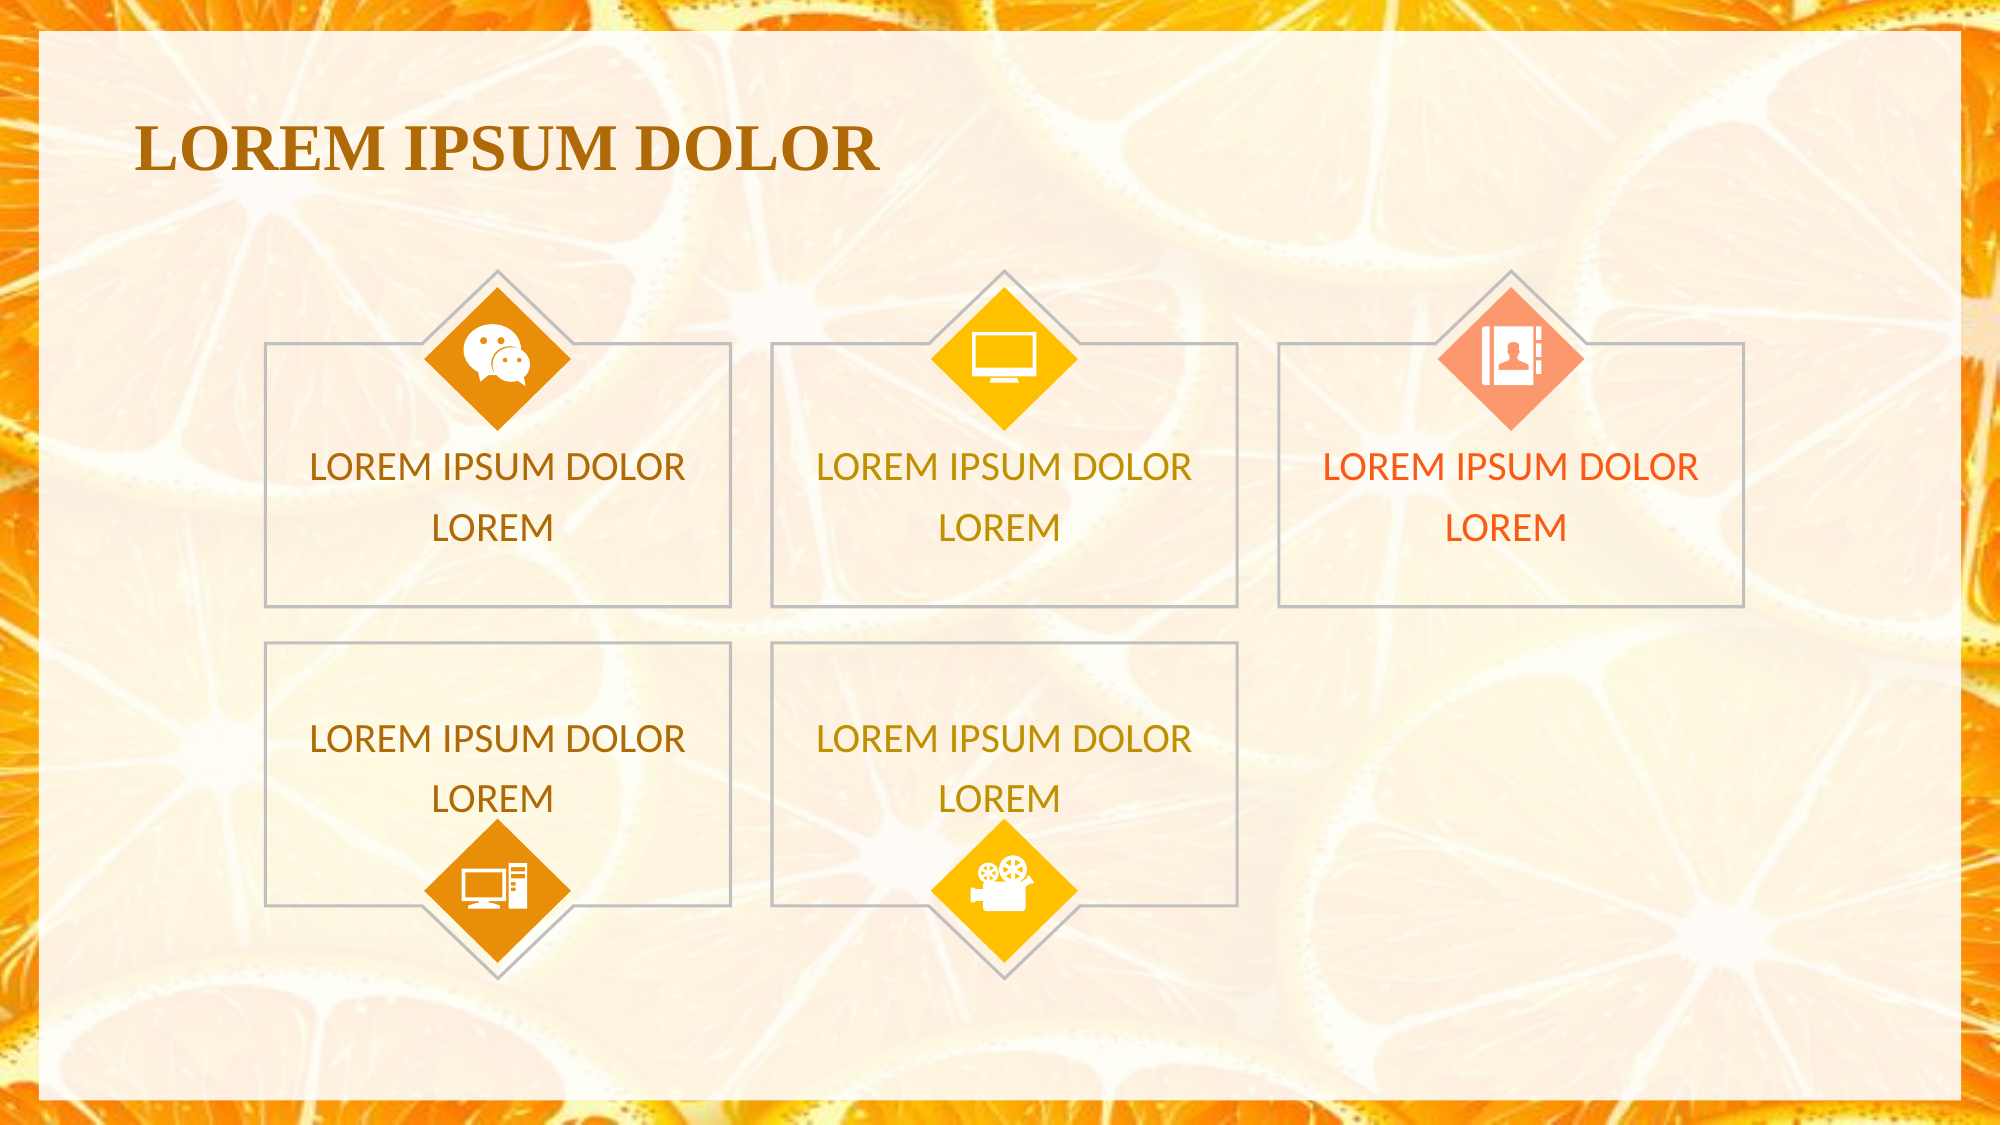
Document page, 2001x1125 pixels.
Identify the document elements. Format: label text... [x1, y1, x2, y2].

picture [0, 0, 2000, 1125]
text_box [771, 642, 1238, 979]
text_box LOREM IPSUM DOLOR [119, 77, 1880, 193]
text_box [771, 271, 1238, 607]
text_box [265, 642, 731, 979]
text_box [265, 271, 731, 607]
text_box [1278, 271, 1744, 607]
